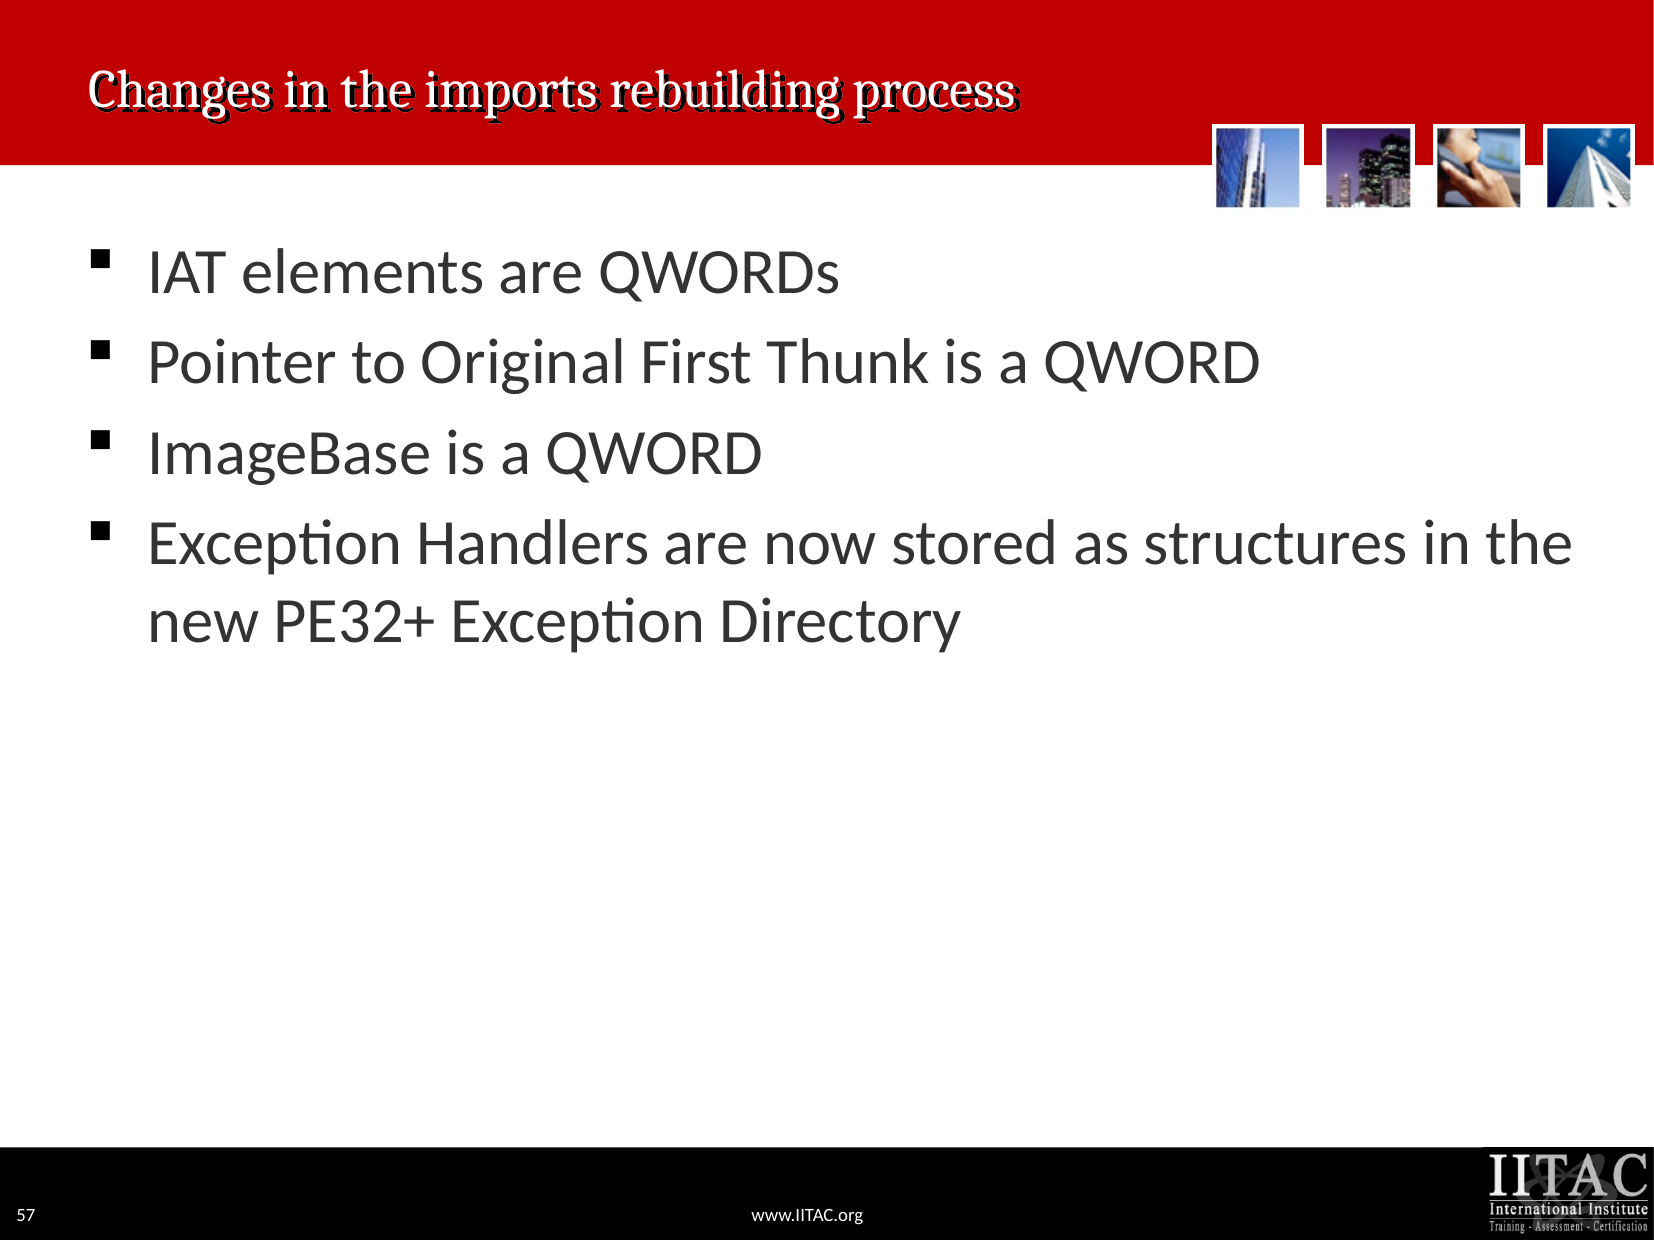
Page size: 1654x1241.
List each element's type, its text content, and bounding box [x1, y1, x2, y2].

slide_number 57 [0, 1194, 152, 1241]
picture [1433, 135, 1525, 212]
footer www.IITAC.org [152, 1194, 1466, 1239]
picture [1322, 135, 1415, 212]
title Changes in the imports rebuilding process [71, 41, 1596, 130]
list IAT elements are QWORDs Pointer to Original First Thunk is a QWORD ImageBase is a QWORD Exception Handlers are now stored as structures in the new PE32+ Exception Directory [68, 220, 1592, 1144]
picture [1483, 1147, 1654, 1240]
picture [1543, 124, 1635, 212]
picture [1212, 135, 1304, 212]
